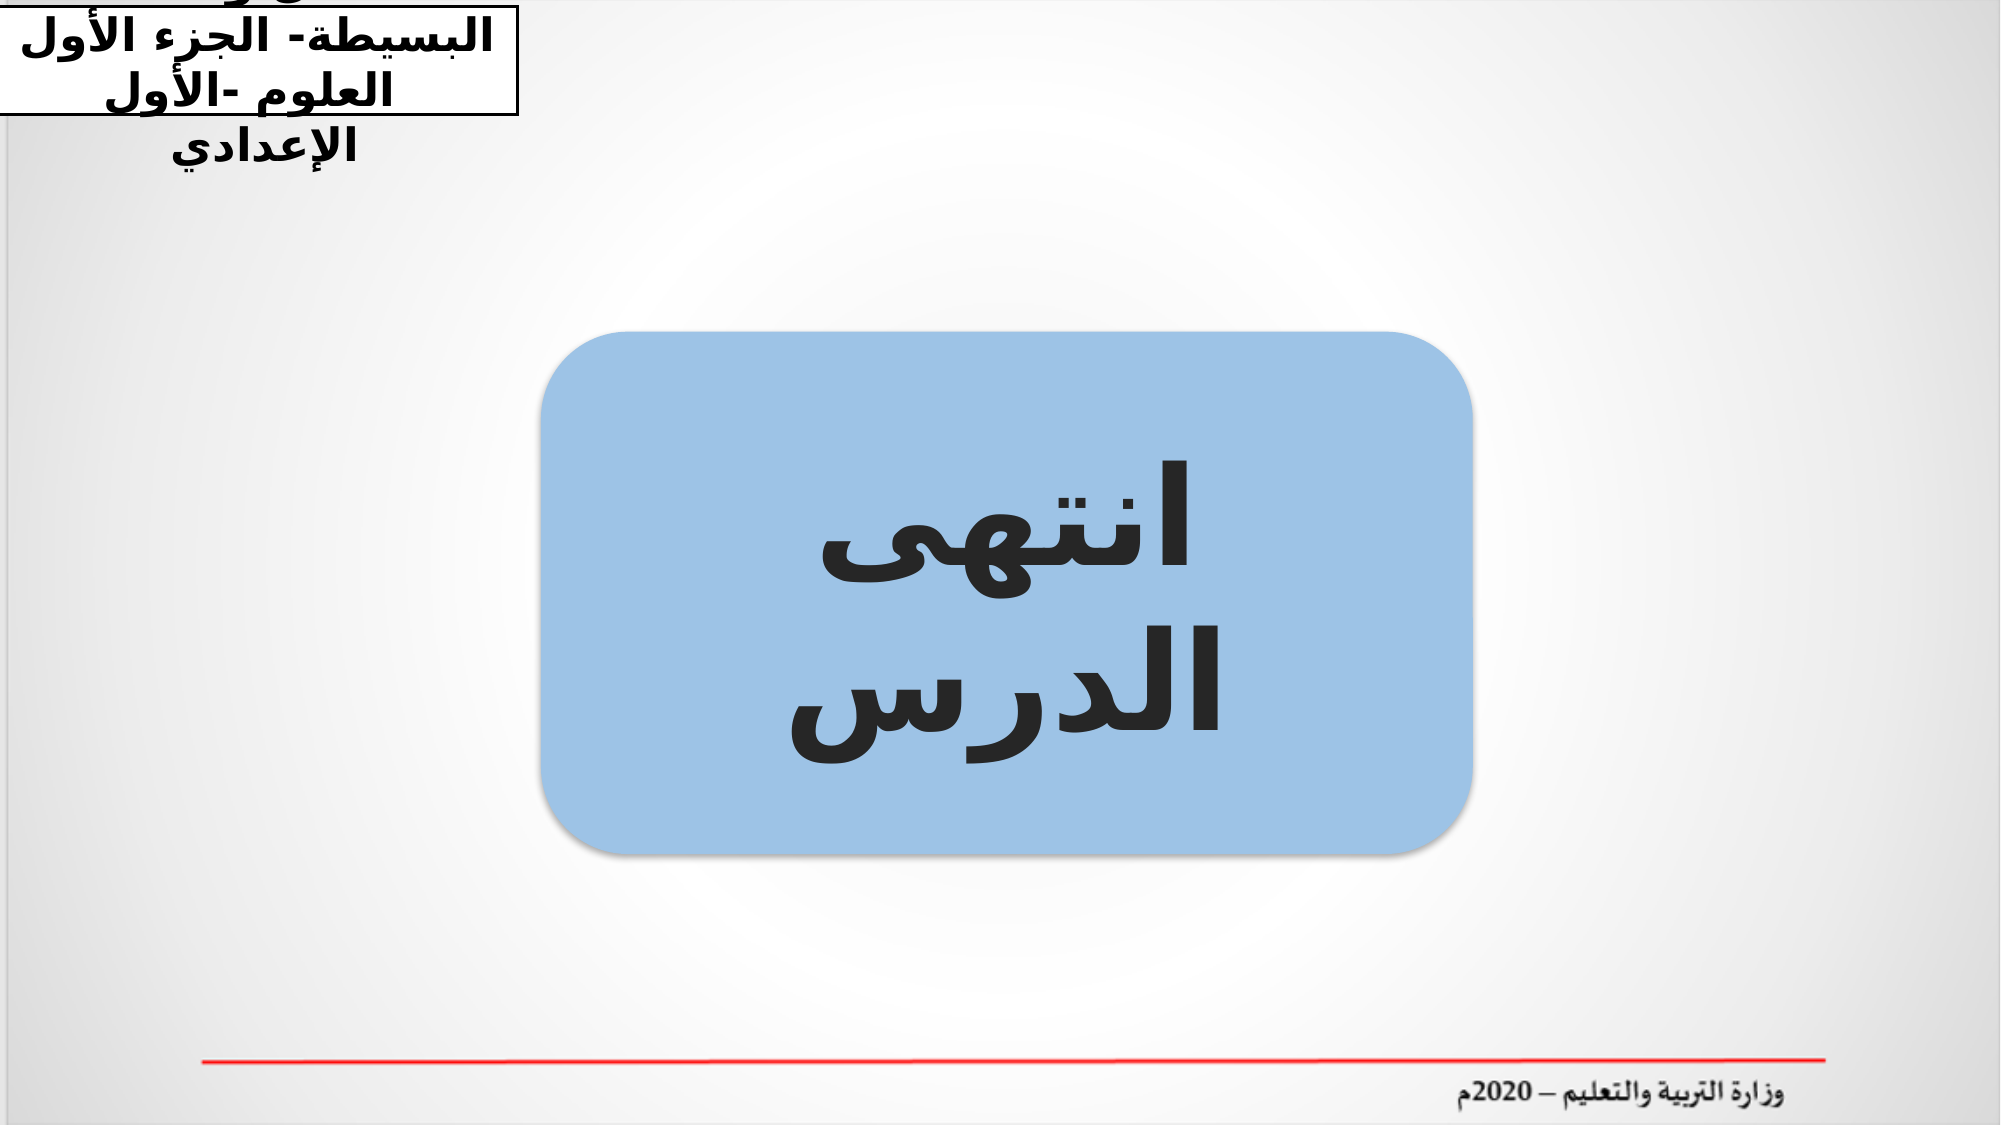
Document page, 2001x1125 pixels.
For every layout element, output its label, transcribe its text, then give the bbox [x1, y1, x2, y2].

text_box انتهى الدرس [539, 330, 1474, 856]
text_box الشغل والآلات البسيطة- الجزء الأول العلوم -الأول الإعدادي [0, 5, 519, 116]
picture [0, 0, 2001, 1125]
